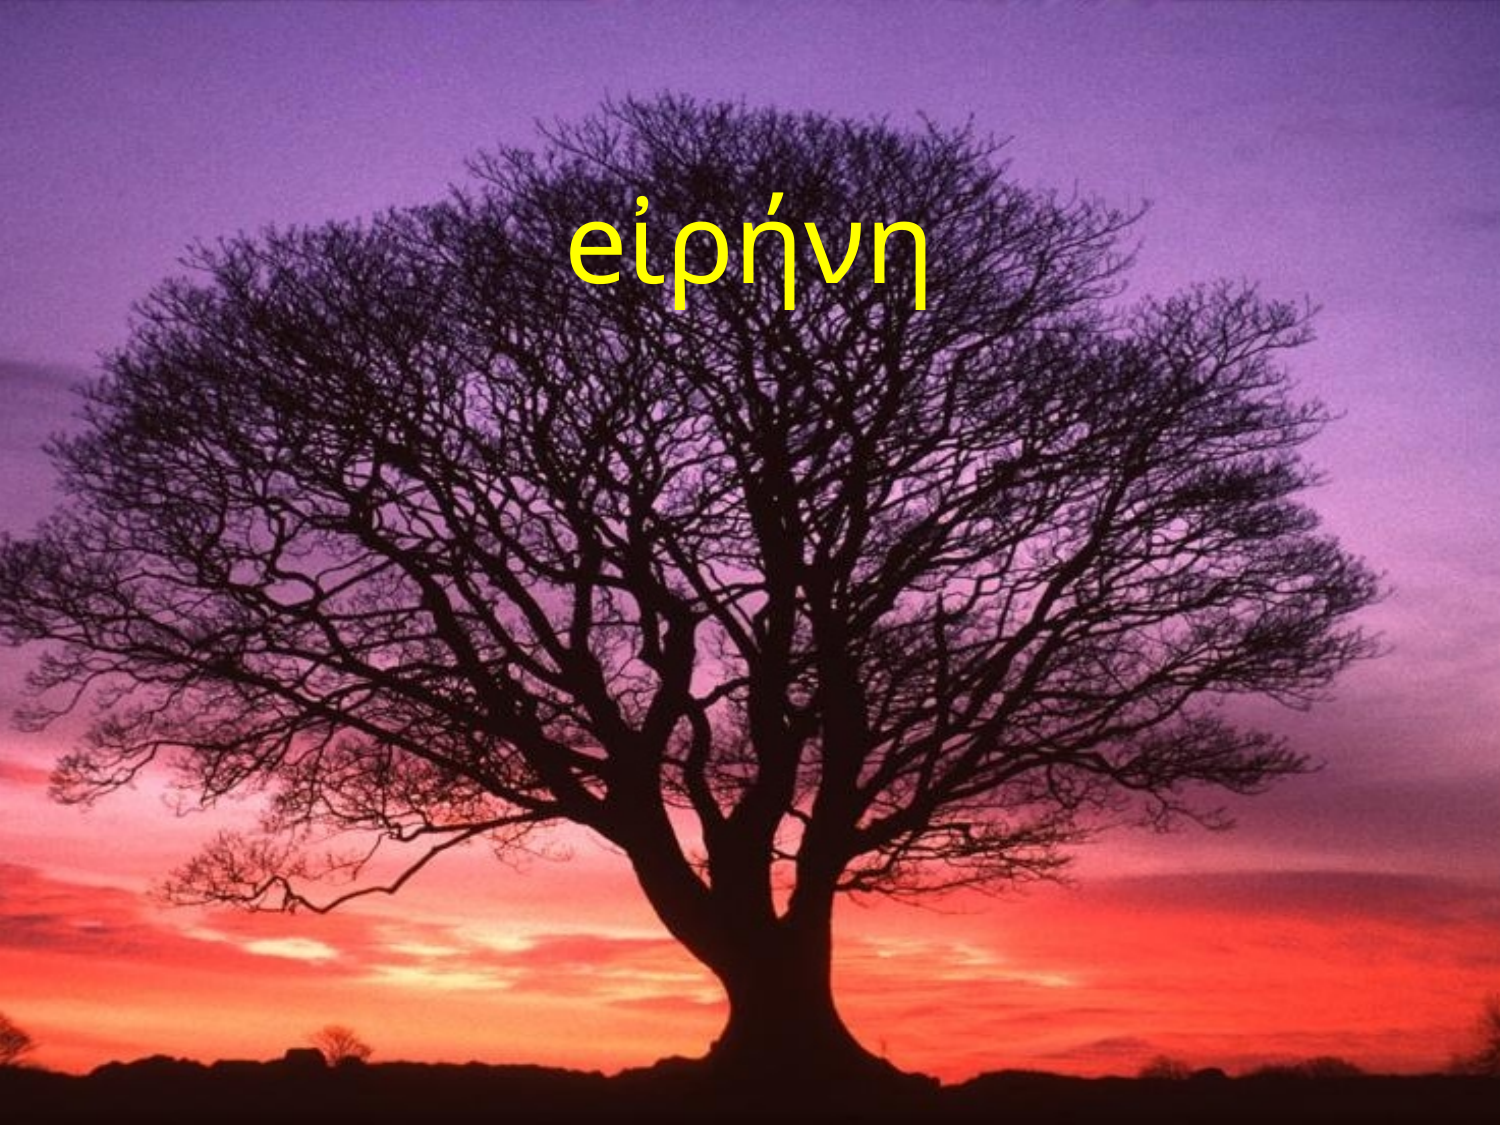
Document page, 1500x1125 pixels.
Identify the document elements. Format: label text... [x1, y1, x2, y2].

picture [0, 0, 1500, 1125]
text_box eἰρήνη [374, 163, 1125, 314]
